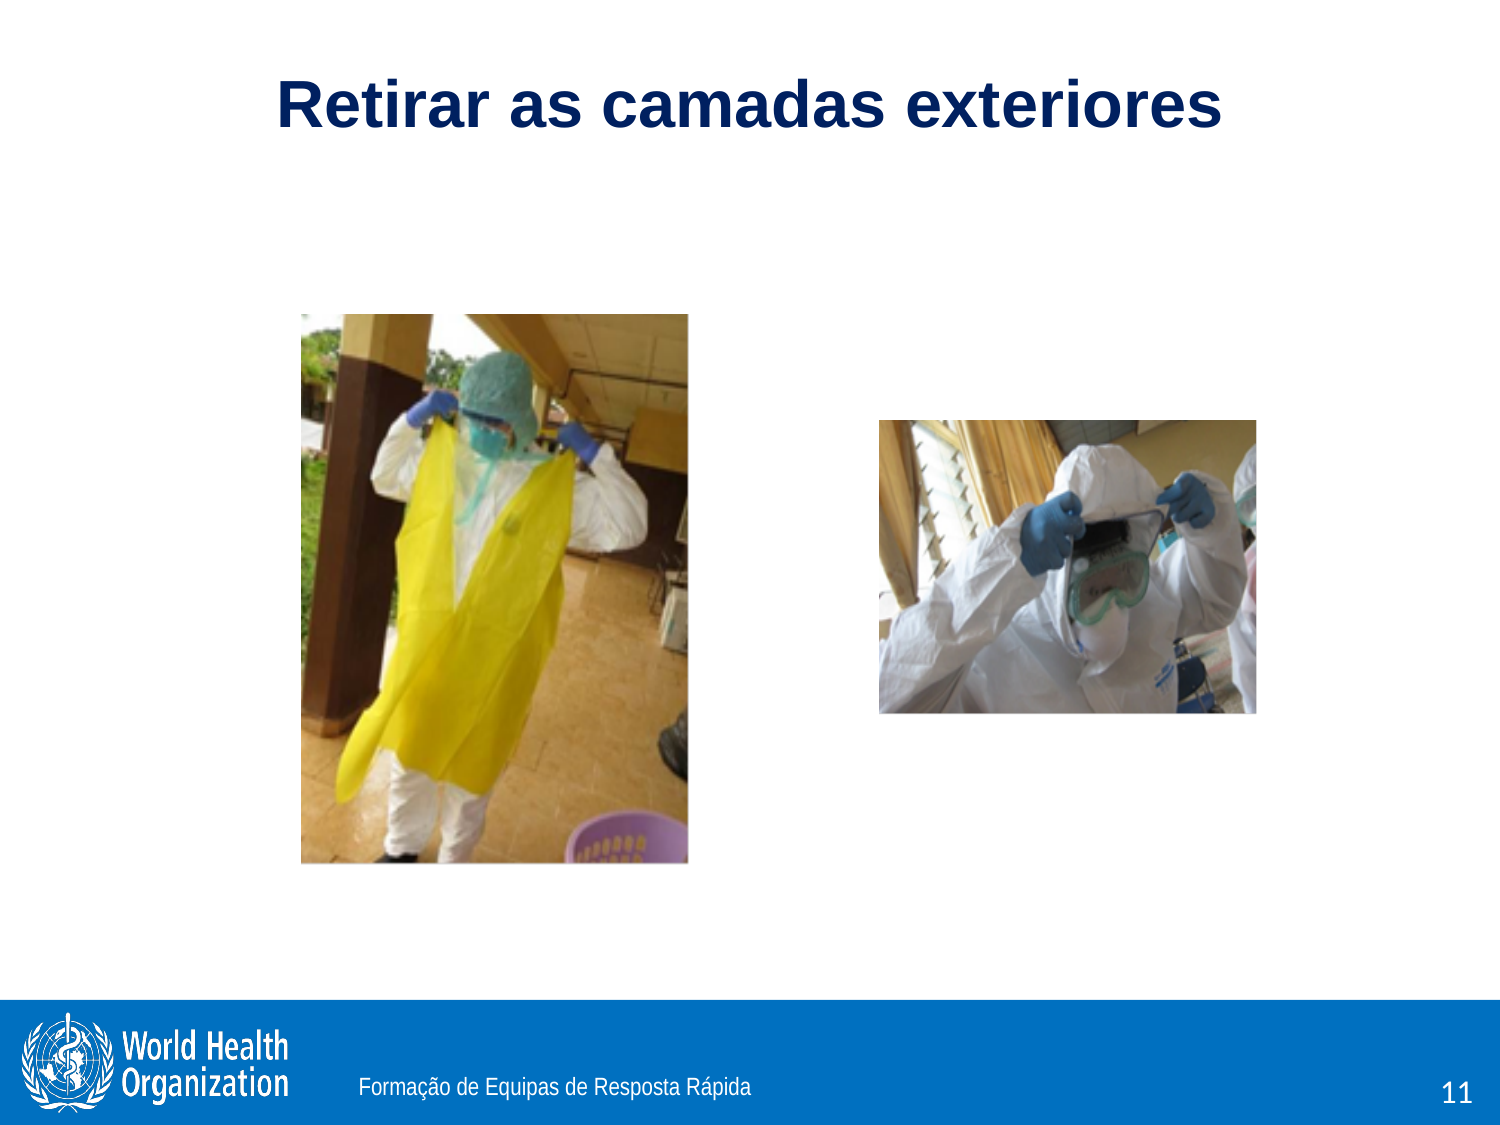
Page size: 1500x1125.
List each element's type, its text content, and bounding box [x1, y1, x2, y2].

picture [21, 1012, 288, 1113]
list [300, 314, 692, 870]
title Retirar as camadas exteriores [75, 7, 1425, 195]
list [879, 420, 1259, 717]
